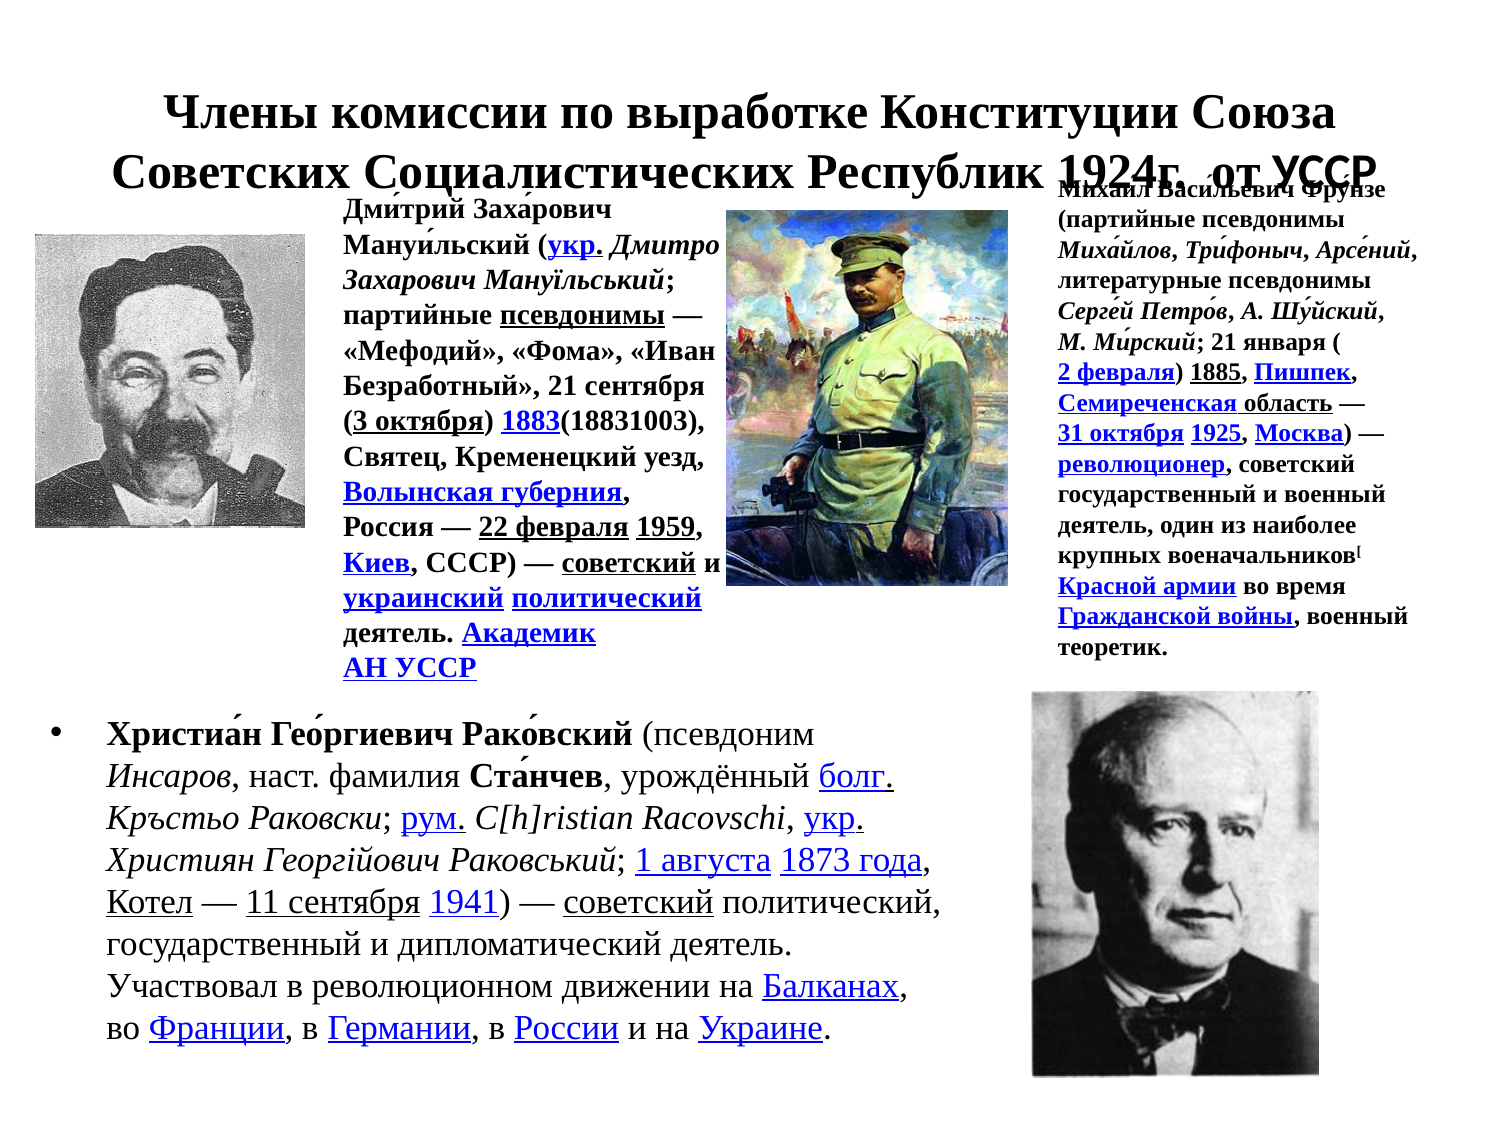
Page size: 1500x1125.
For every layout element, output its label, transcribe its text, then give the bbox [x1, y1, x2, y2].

list Дми́трий Заха́рович Мануи́льский (укр. Дмитро Захарович Мануїльський; партийные псевдонимы — «Мефодий», «Фома», «Иван Безработный», 21 сентября (3 октября) 1883(18831003), Святец, Кременецкий уезд, Волынская губерния, Россия — 22 февраля 1959, Киев, СССР) — советский и украинский политический деятель. Академик АН УССР [328, 175, 738, 692]
picture [726, 210, 1009, 587]
picture [1030, 691, 1319, 1079]
list Христиа́н Гео́ргиевич Рако́вский (псевдоним Инсаров, наст. фамилия Ста́нчев, урождённый болг. Кръстьо Раковски; рум. C[h]ristian Racovschi, укр. Християн Георгійович Раковський; 1 августа 1873 года, Котел — 11 сентября 1941) — советский политический, государственный и дипломатический деятель. Участвовал в революционном движении на Балканах, во Франции, в Германии, в России и на Украине. [35, 703, 961, 1067]
title Члены комиссии по выработке Конституции Союза Советских Социалистических Республик 1924г. от УССР [75, 45, 1425, 233]
picture [34, 234, 305, 528]
list Михаи́л Васи́льевич Фру́нзе (партийные псевдонимы Миха́йлов, Три́фоныч, Арсе́ний, литературные псевдонимы Серге́й Петро́в, А. Шу́йский, М. Ми́рский; 21 января (2 февраля) 1885, Пишпек, Семиреченская область — 31 октября 1925, Москва) — революционер, советский государственный и военный деятель, один из наиболее крупных военачальников[ Красной армии во время Гражданской войны, военный теоретик. [1042, 152, 1454, 668]
